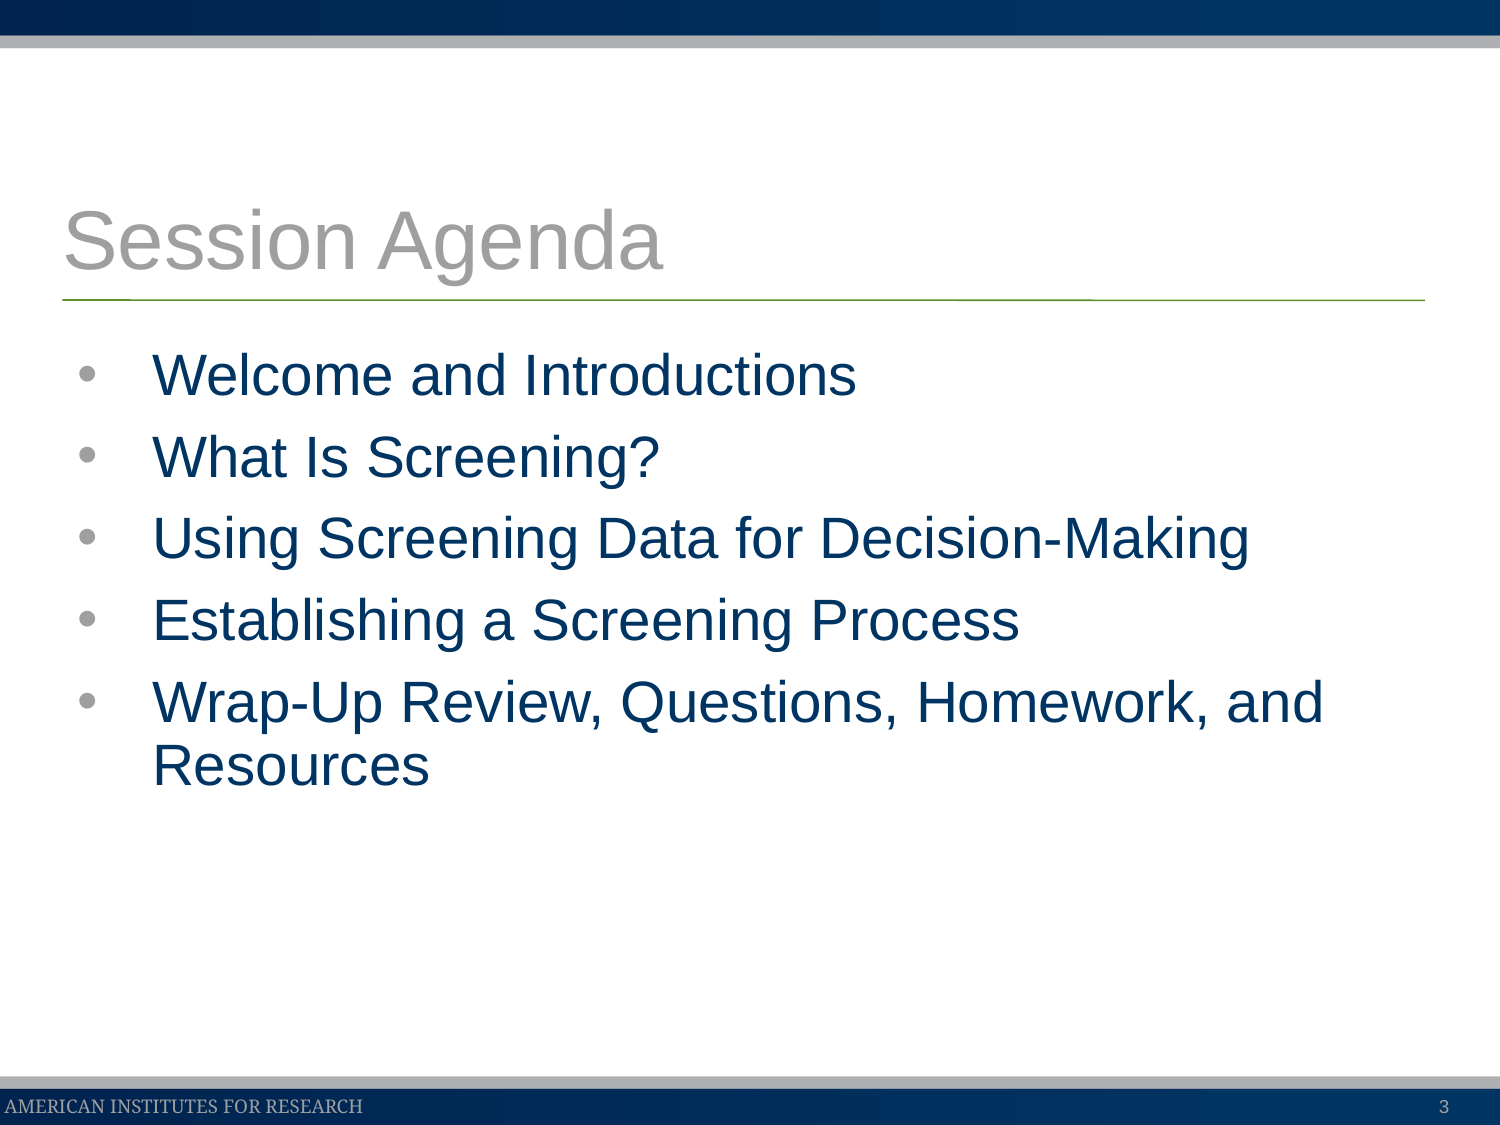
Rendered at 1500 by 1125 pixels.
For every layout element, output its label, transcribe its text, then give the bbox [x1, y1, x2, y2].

slide_number 3 [1438, 1095, 1462, 1118]
title Session Agenda [62, 196, 1426, 288]
picture [0, 0, 1500, 1125]
text_box Welcome and Introductions What Is Screening? Using Screening Data for Decision-Making Establishing a Screening Process Wrap-Up Review, Questions, Homework, and Resources [62, 337, 1425, 938]
